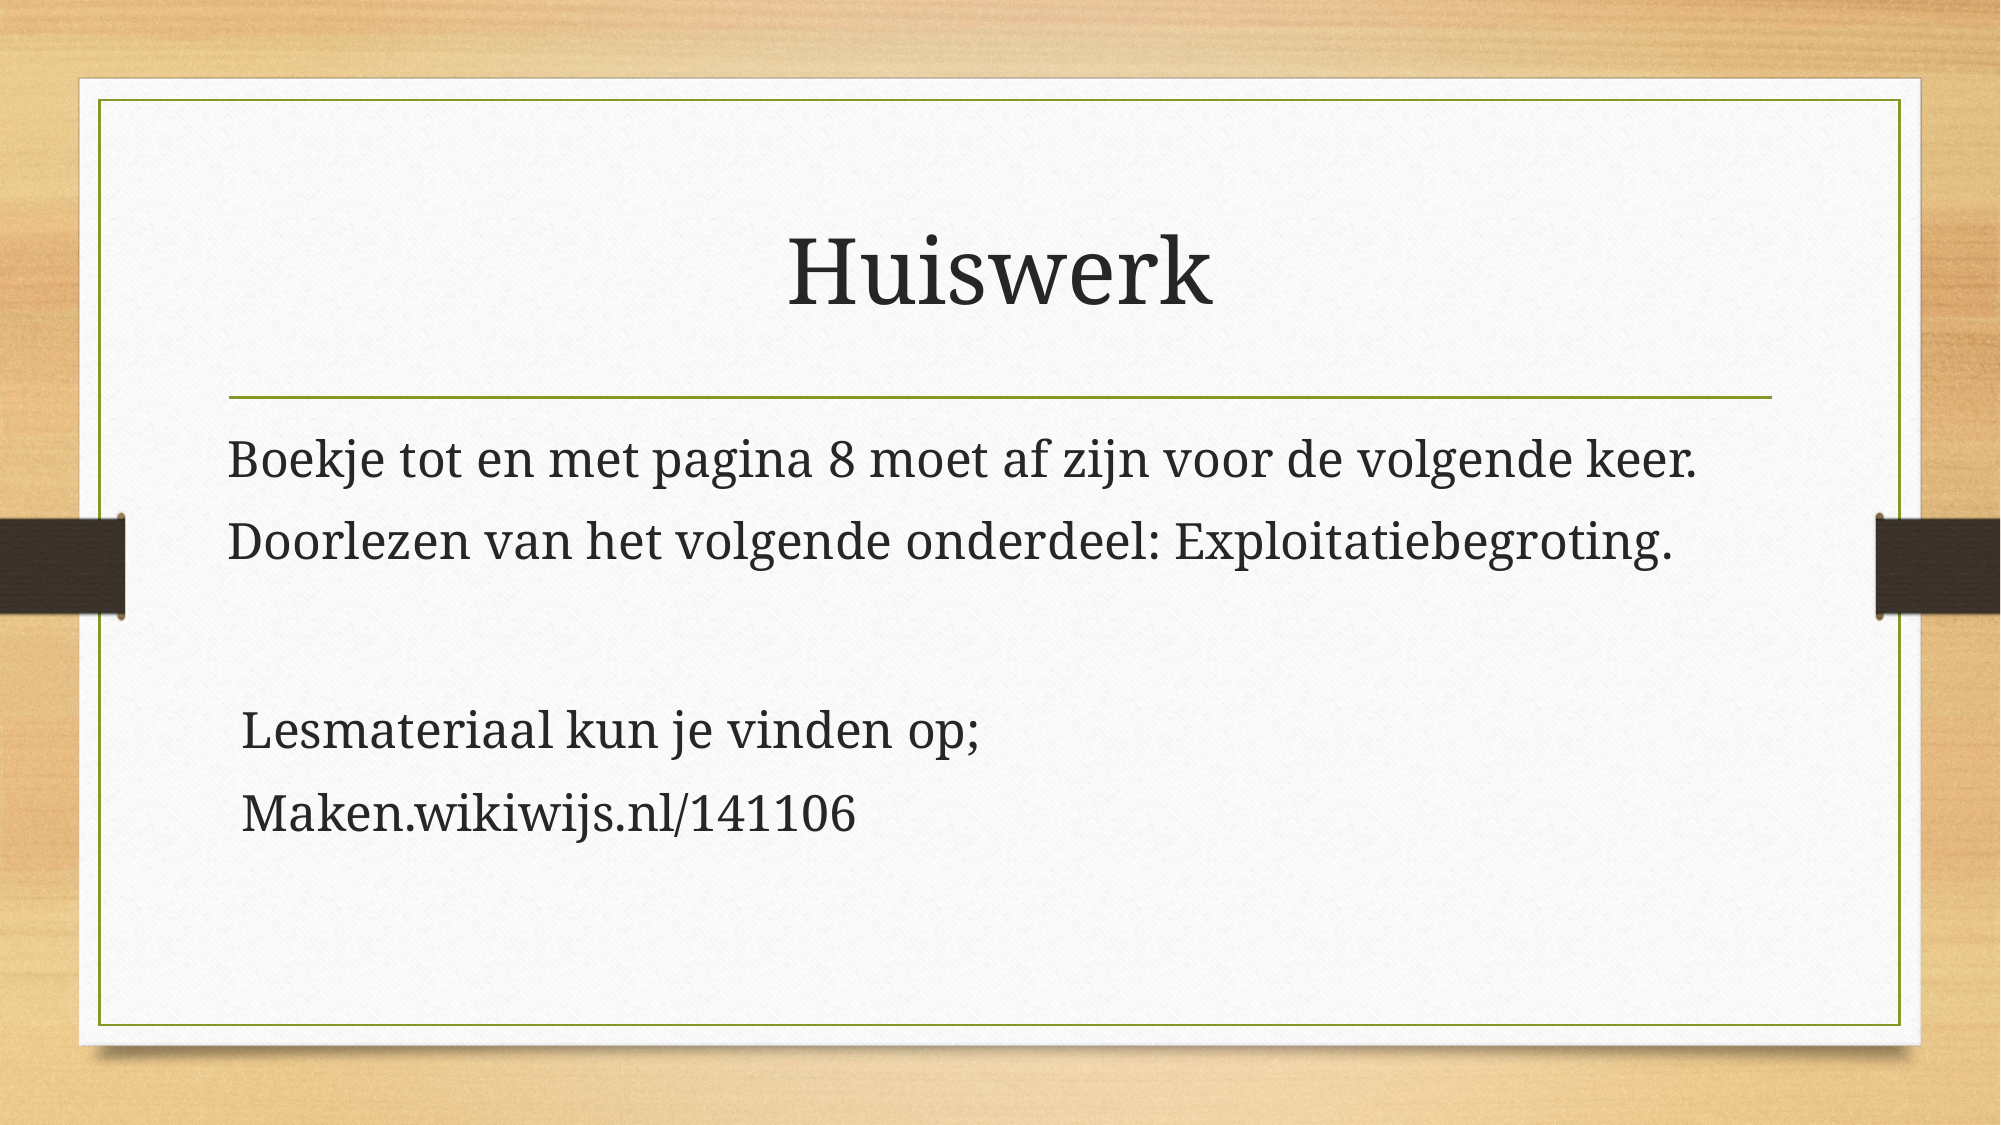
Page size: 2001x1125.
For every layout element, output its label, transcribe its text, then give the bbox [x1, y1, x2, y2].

list Boekje tot en met pagina 8 moet af zijn voor de volgende keer. Doorlezen van het volgende onderdeel: Exploitatiebegroting. [212, 419, 1788, 964]
title Huiswerk [212, 161, 1788, 375]
text_box Lesmateriaal kun je vinden op; Maken.wikiwijs.nl/141106 [227, 691, 1228, 849]
picture [0, 0, 2001, 1125]
